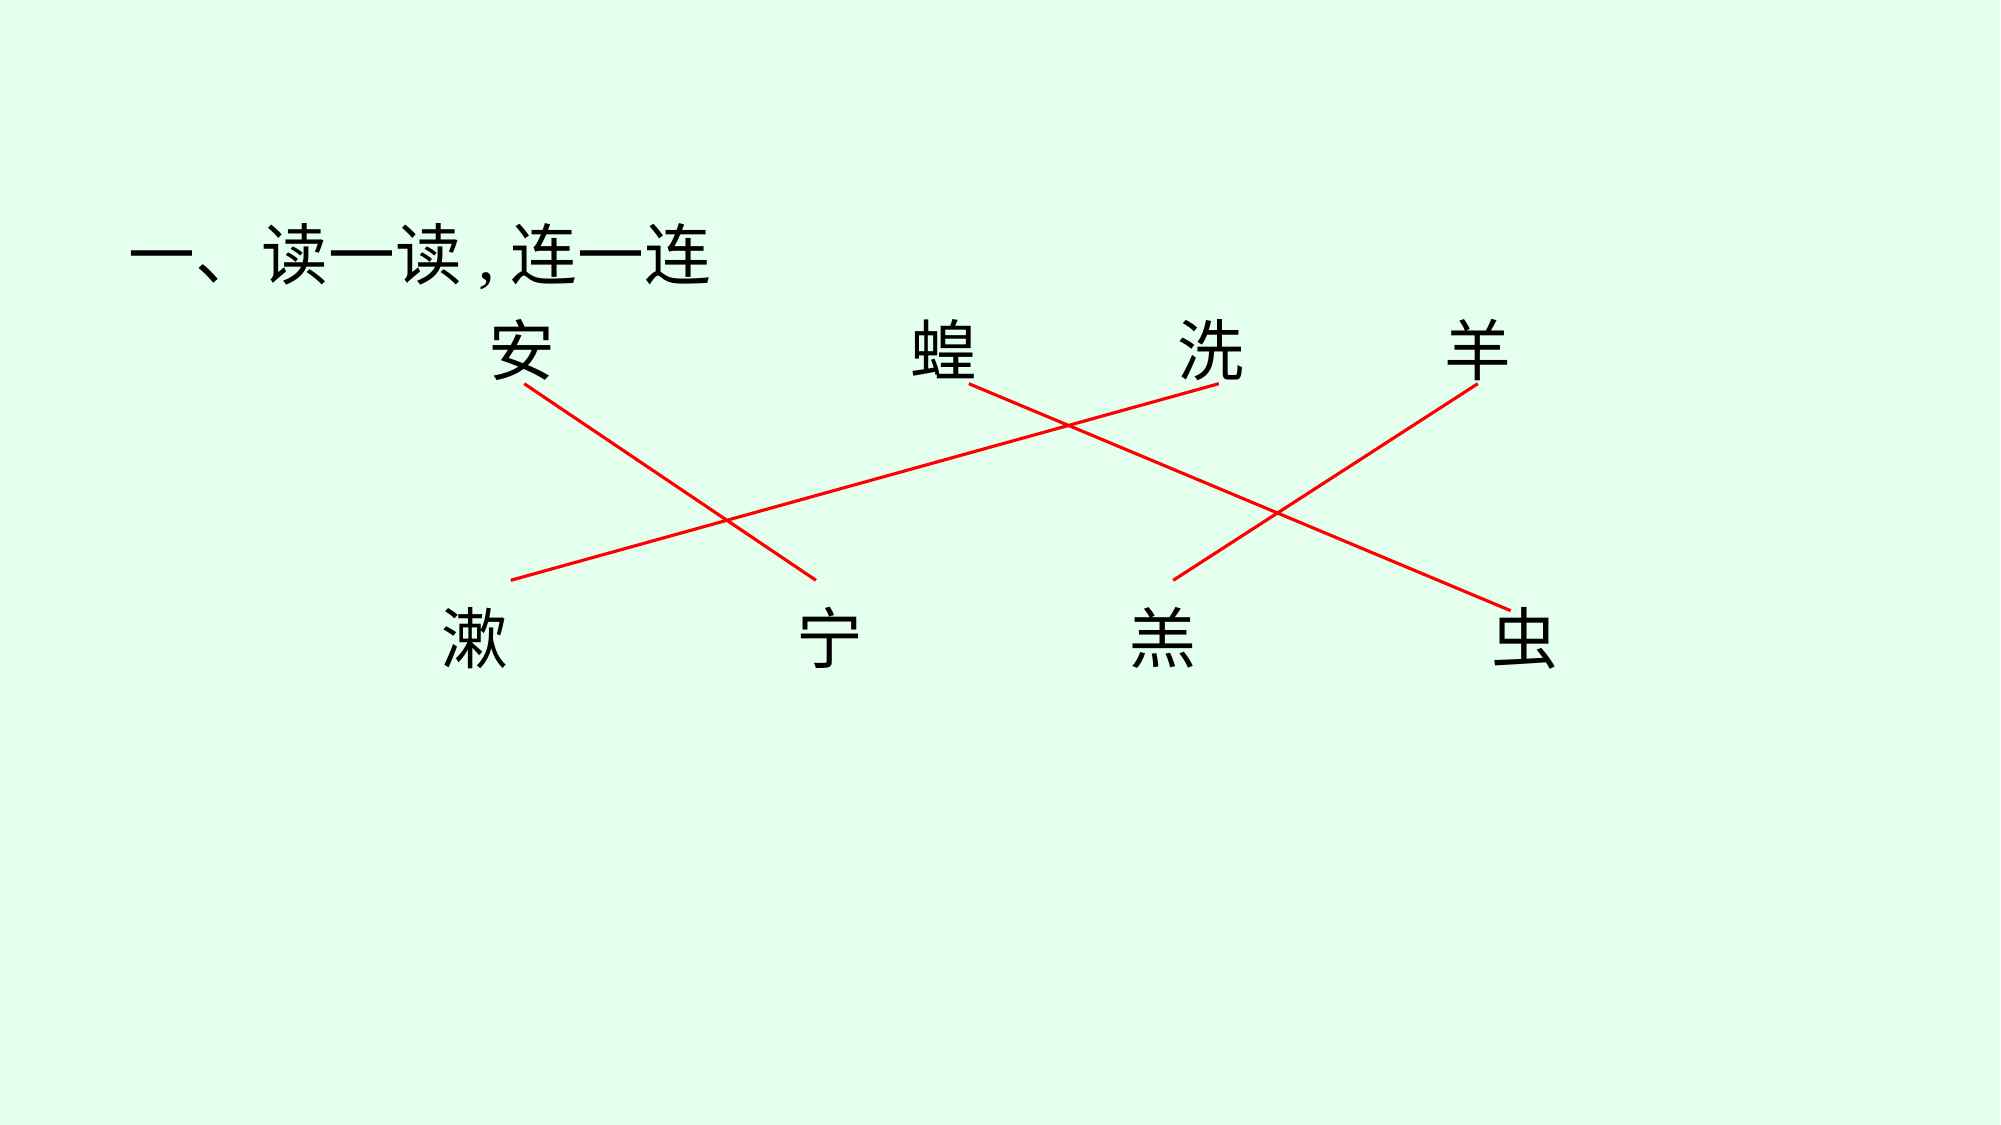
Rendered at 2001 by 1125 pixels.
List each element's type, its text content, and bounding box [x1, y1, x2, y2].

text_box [968, 383, 1511, 611]
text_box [1173, 383, 1478, 581]
text_box 一、读一读,连一连 安 蝗 洗 羊 漱 宁 羔 虫 [113, 189, 1887, 684]
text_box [510, 383, 1173, 581]
